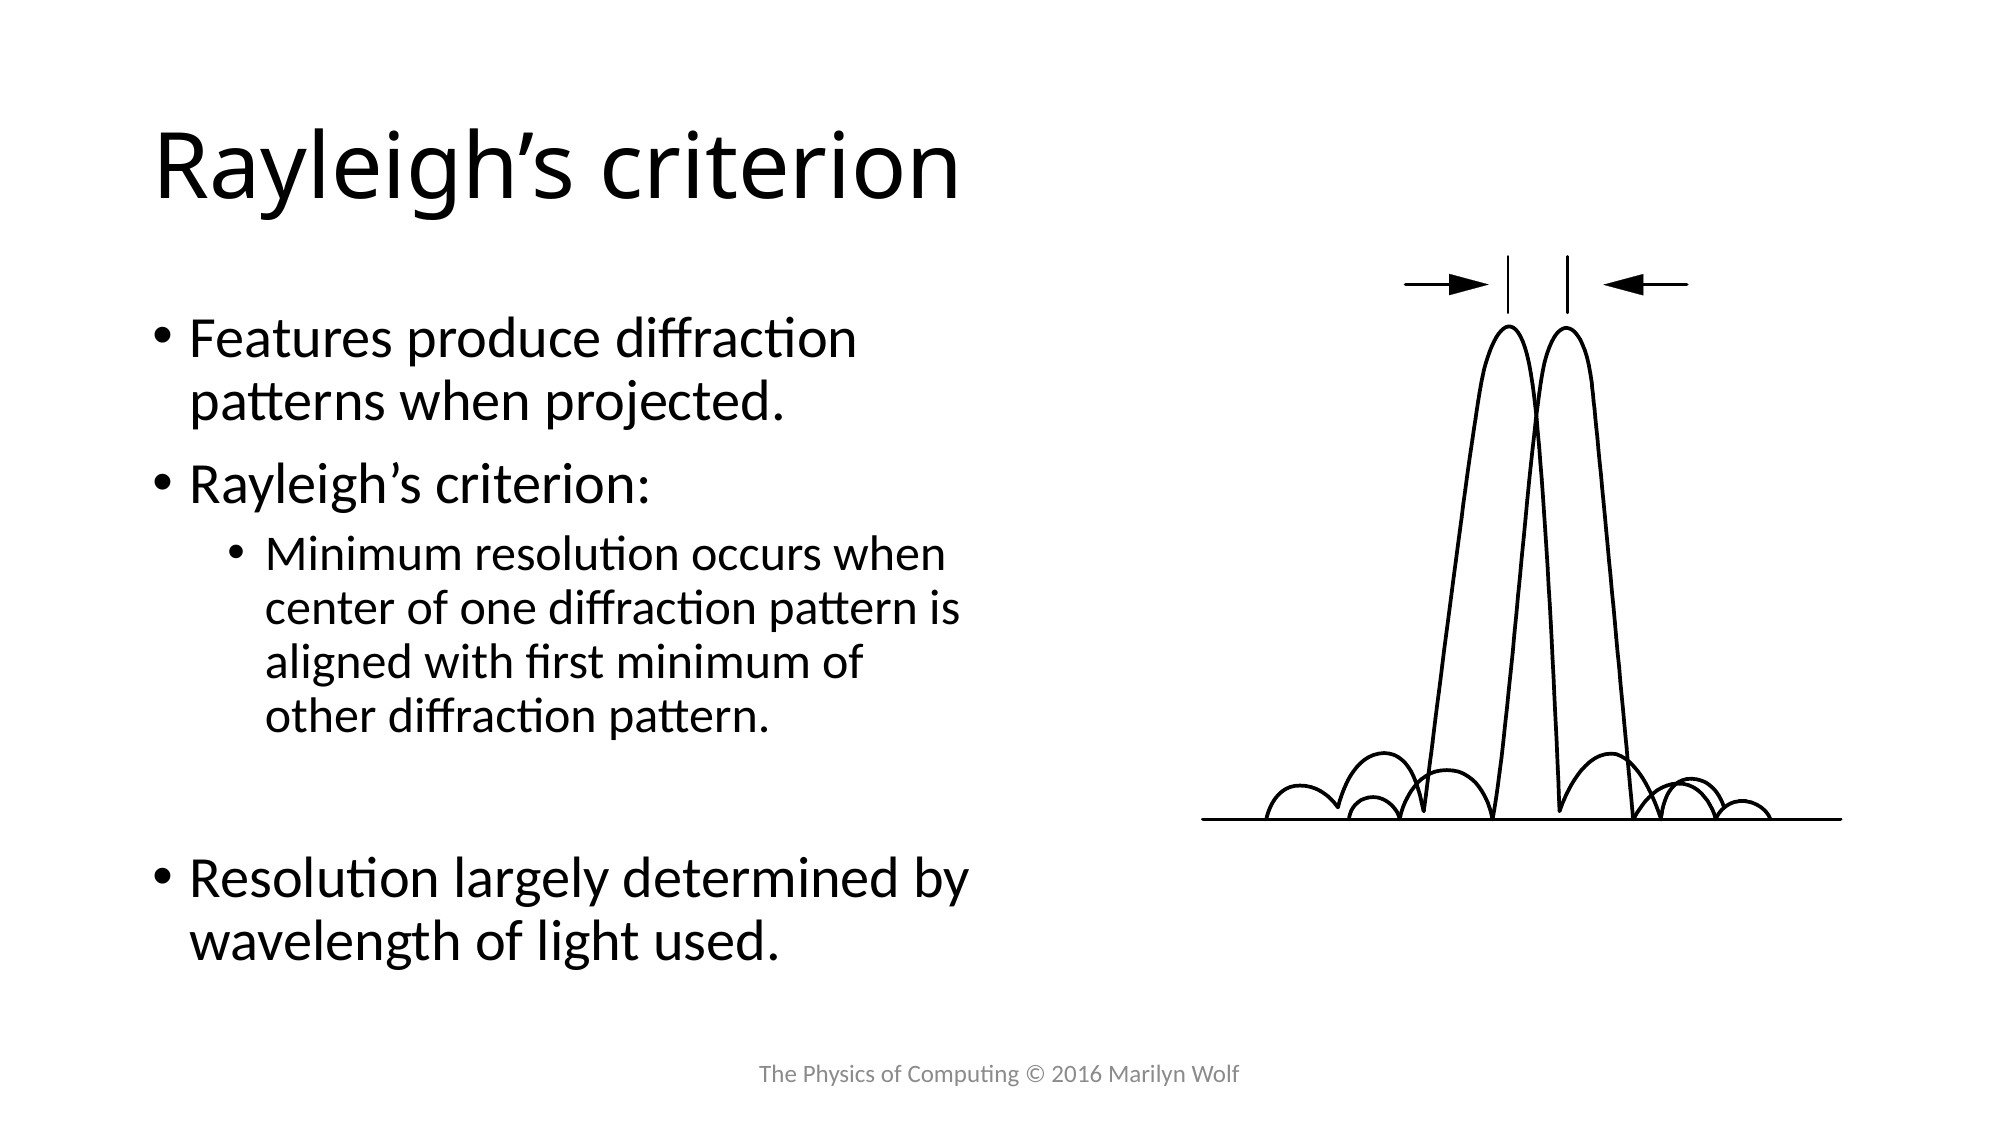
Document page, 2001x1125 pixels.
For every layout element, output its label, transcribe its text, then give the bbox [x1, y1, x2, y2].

title Rayleigh’s criterion [137, 59, 1863, 278]
footer The Physics of Computing © 2016 Marilyn Wolf [662, 1042, 1338, 1103]
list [1201, 252, 1846, 822]
